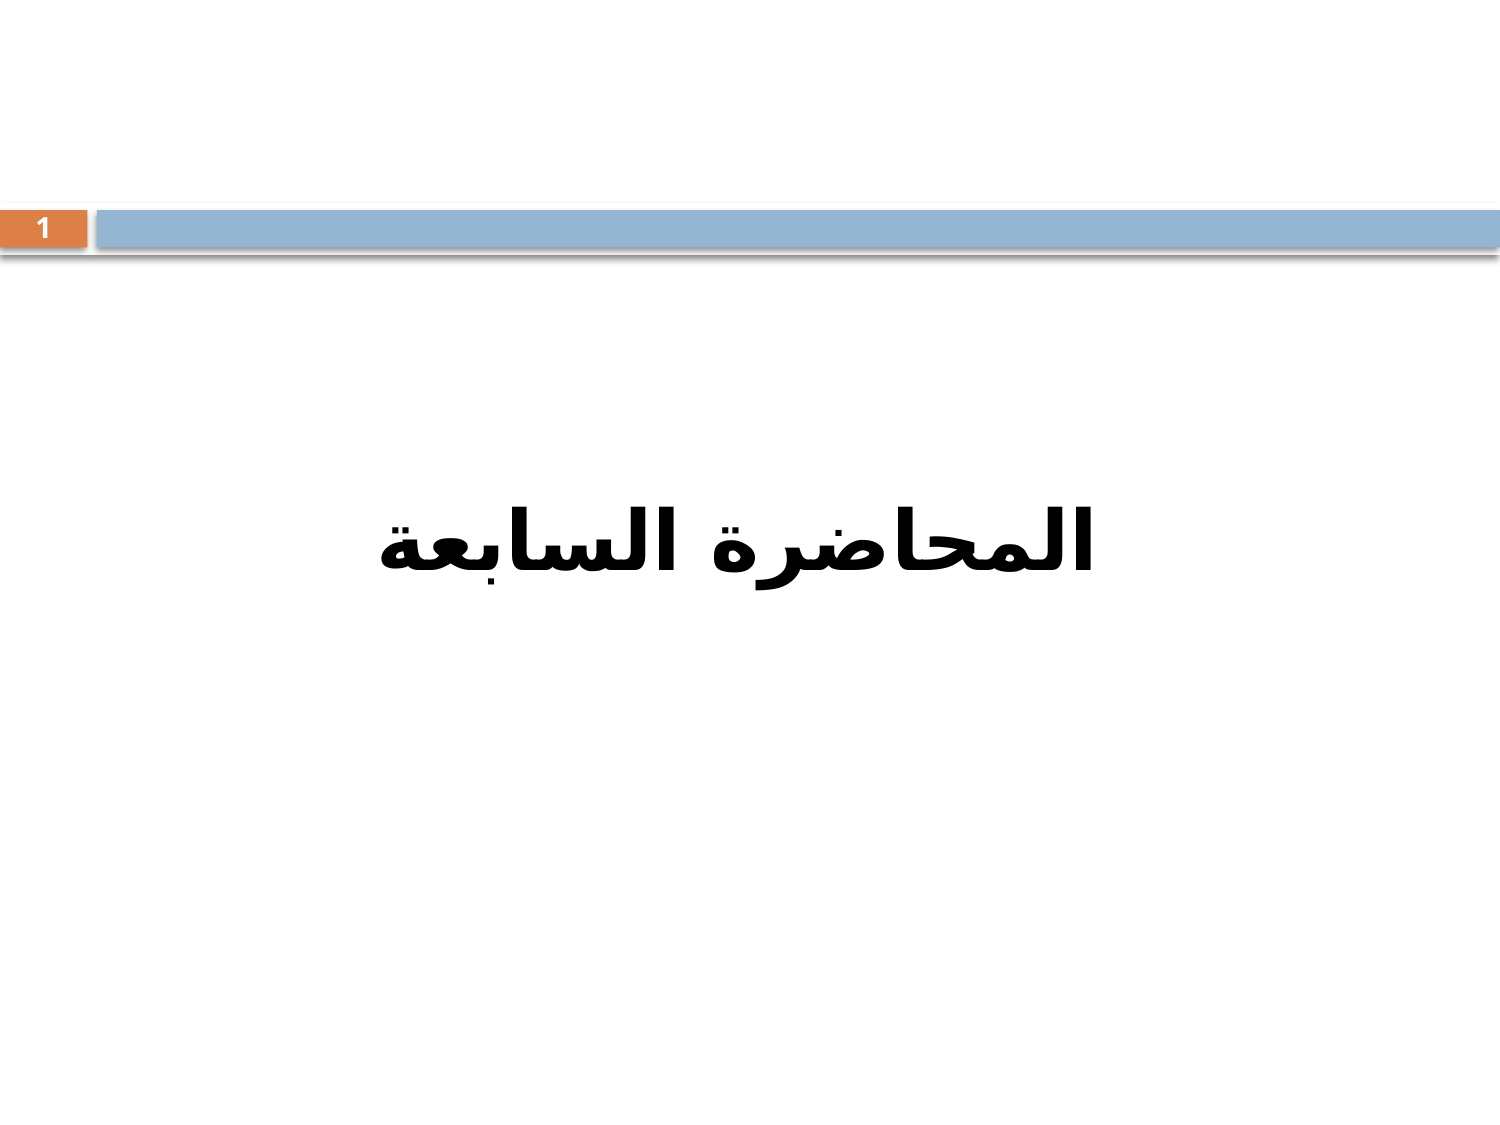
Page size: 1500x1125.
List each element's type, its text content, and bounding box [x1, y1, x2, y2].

slide_number 1 [0, 208, 88, 249]
text_box المحاضرة السابعة [328, 479, 1114, 595]
